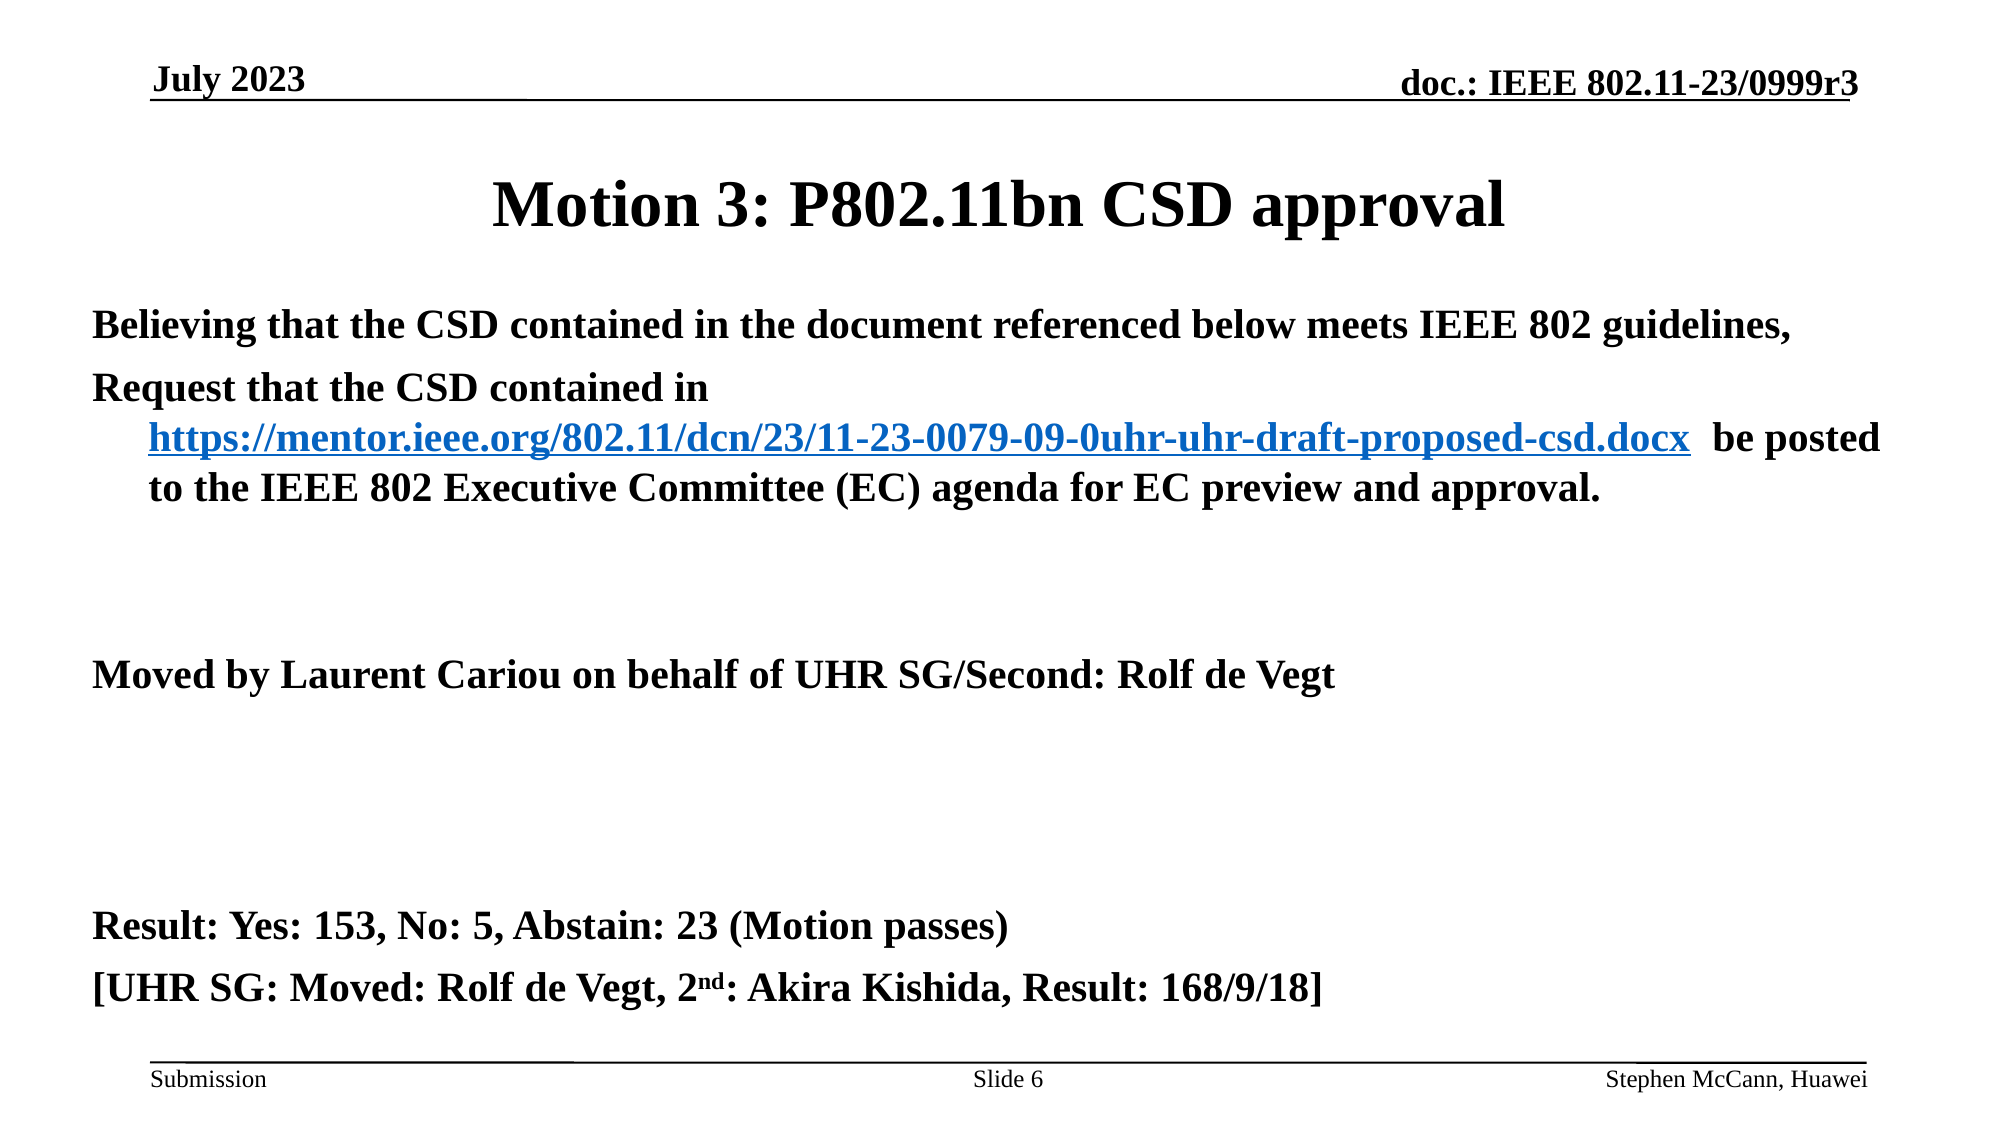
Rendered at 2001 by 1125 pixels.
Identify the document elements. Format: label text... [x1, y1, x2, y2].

footer Stephen McCann, Huawei [1171, 1061, 1869, 1093]
title Motion 3: P802.11bn CSD approval [149, 112, 1850, 288]
slide_number Slide 6 [950, 1061, 1067, 1123]
list Believing that the CSD contained in the document referenced below meets IEEE 802 guidelines, Request that the CSD contained in https://mentor.ieee.org/802.11/dcn/23/11-23-0079-09-0uhr-uhr-draft-proposed-csd.docx be posted to the IEEE 802 Executive Committee (EC) agenda for EC preview and approval. Moved by Laurent Cariou on behalf of UHR SG/Second: Rolf de Vegt Result: Yes: 153, No: 5, Abstain: 23 (Motion passes) [UHR SG: Moved: Rolf de Vegt, 2nd: Akira Kishida, Result: 168/9/18] [76, 289, 1940, 1063]
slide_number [152, 54, 563, 100]
